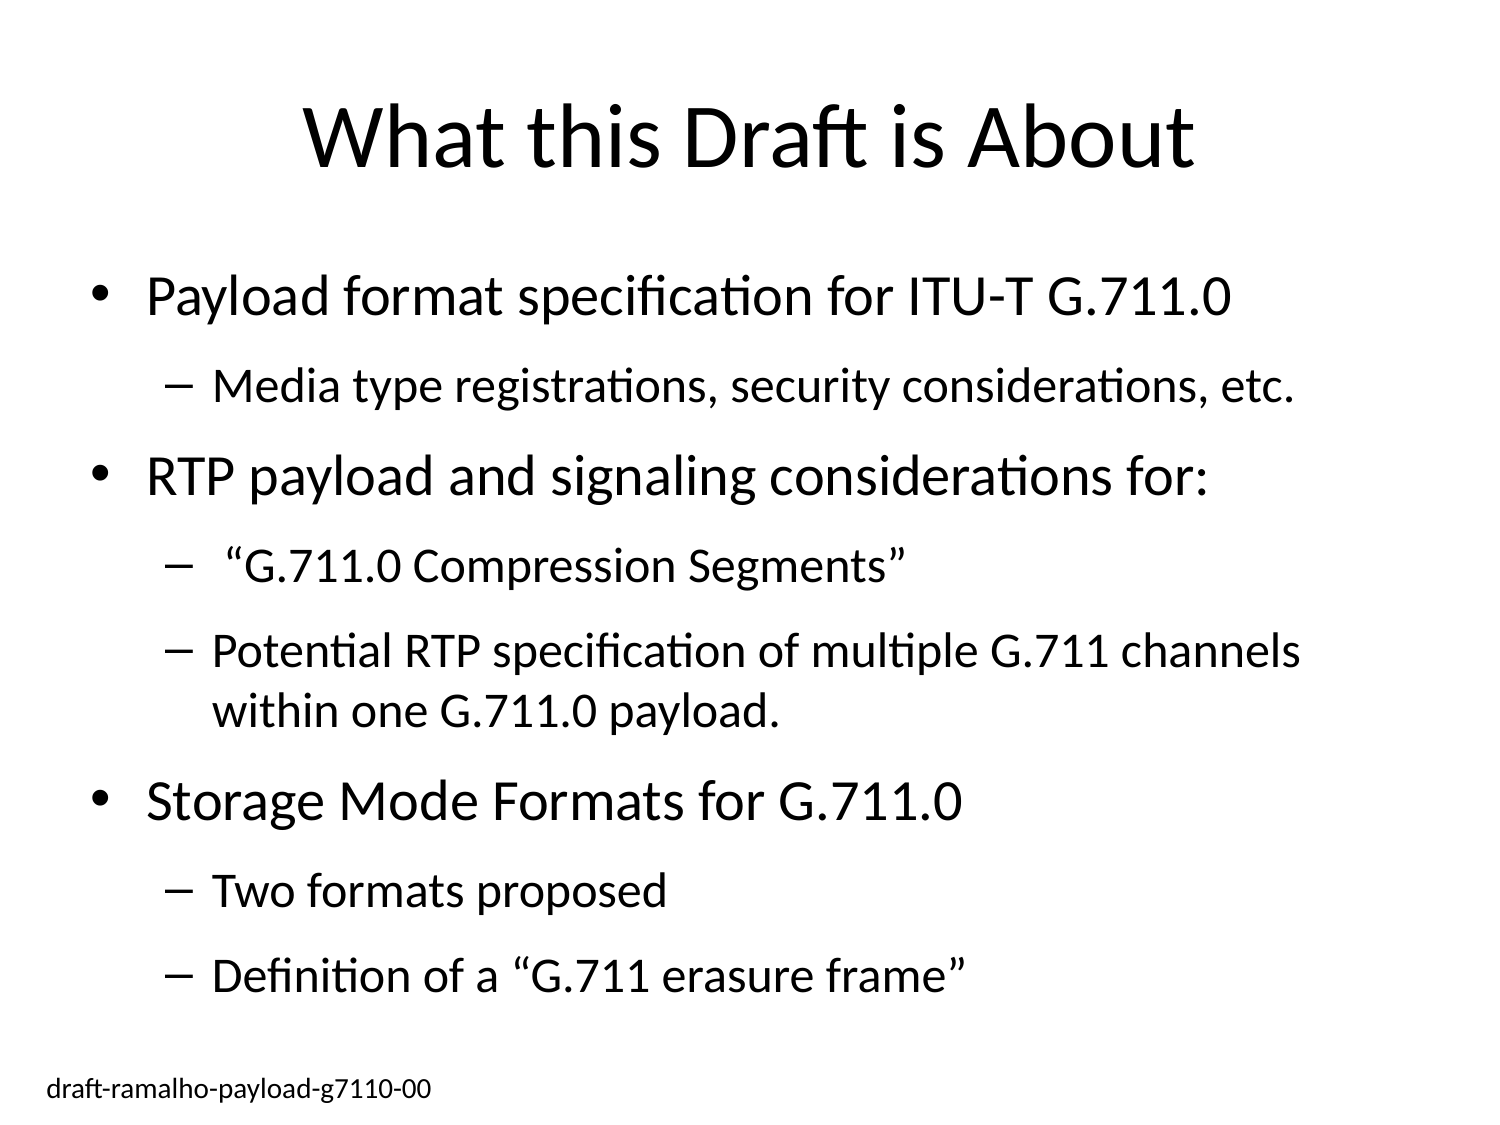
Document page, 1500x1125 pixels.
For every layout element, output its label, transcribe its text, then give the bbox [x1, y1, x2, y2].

text_box draft-ramalho-payload-g7110-00 [31, 1062, 447, 1113]
list Payload format specification for ITU-T G.711.0 Media type registrations, security considerations, etc. RTP payload and signaling considerations for: “G.711.0 Compression Segments” Potential RTP specification of multiple G.711 channels within one G.711.0 payload. Storage Mode Formats for G.711.0 Two formats proposed Definition of a “G.711 erasure frame” [74, 249, 1426, 1051]
title What this Draft is About [74, 37, 1426, 226]
